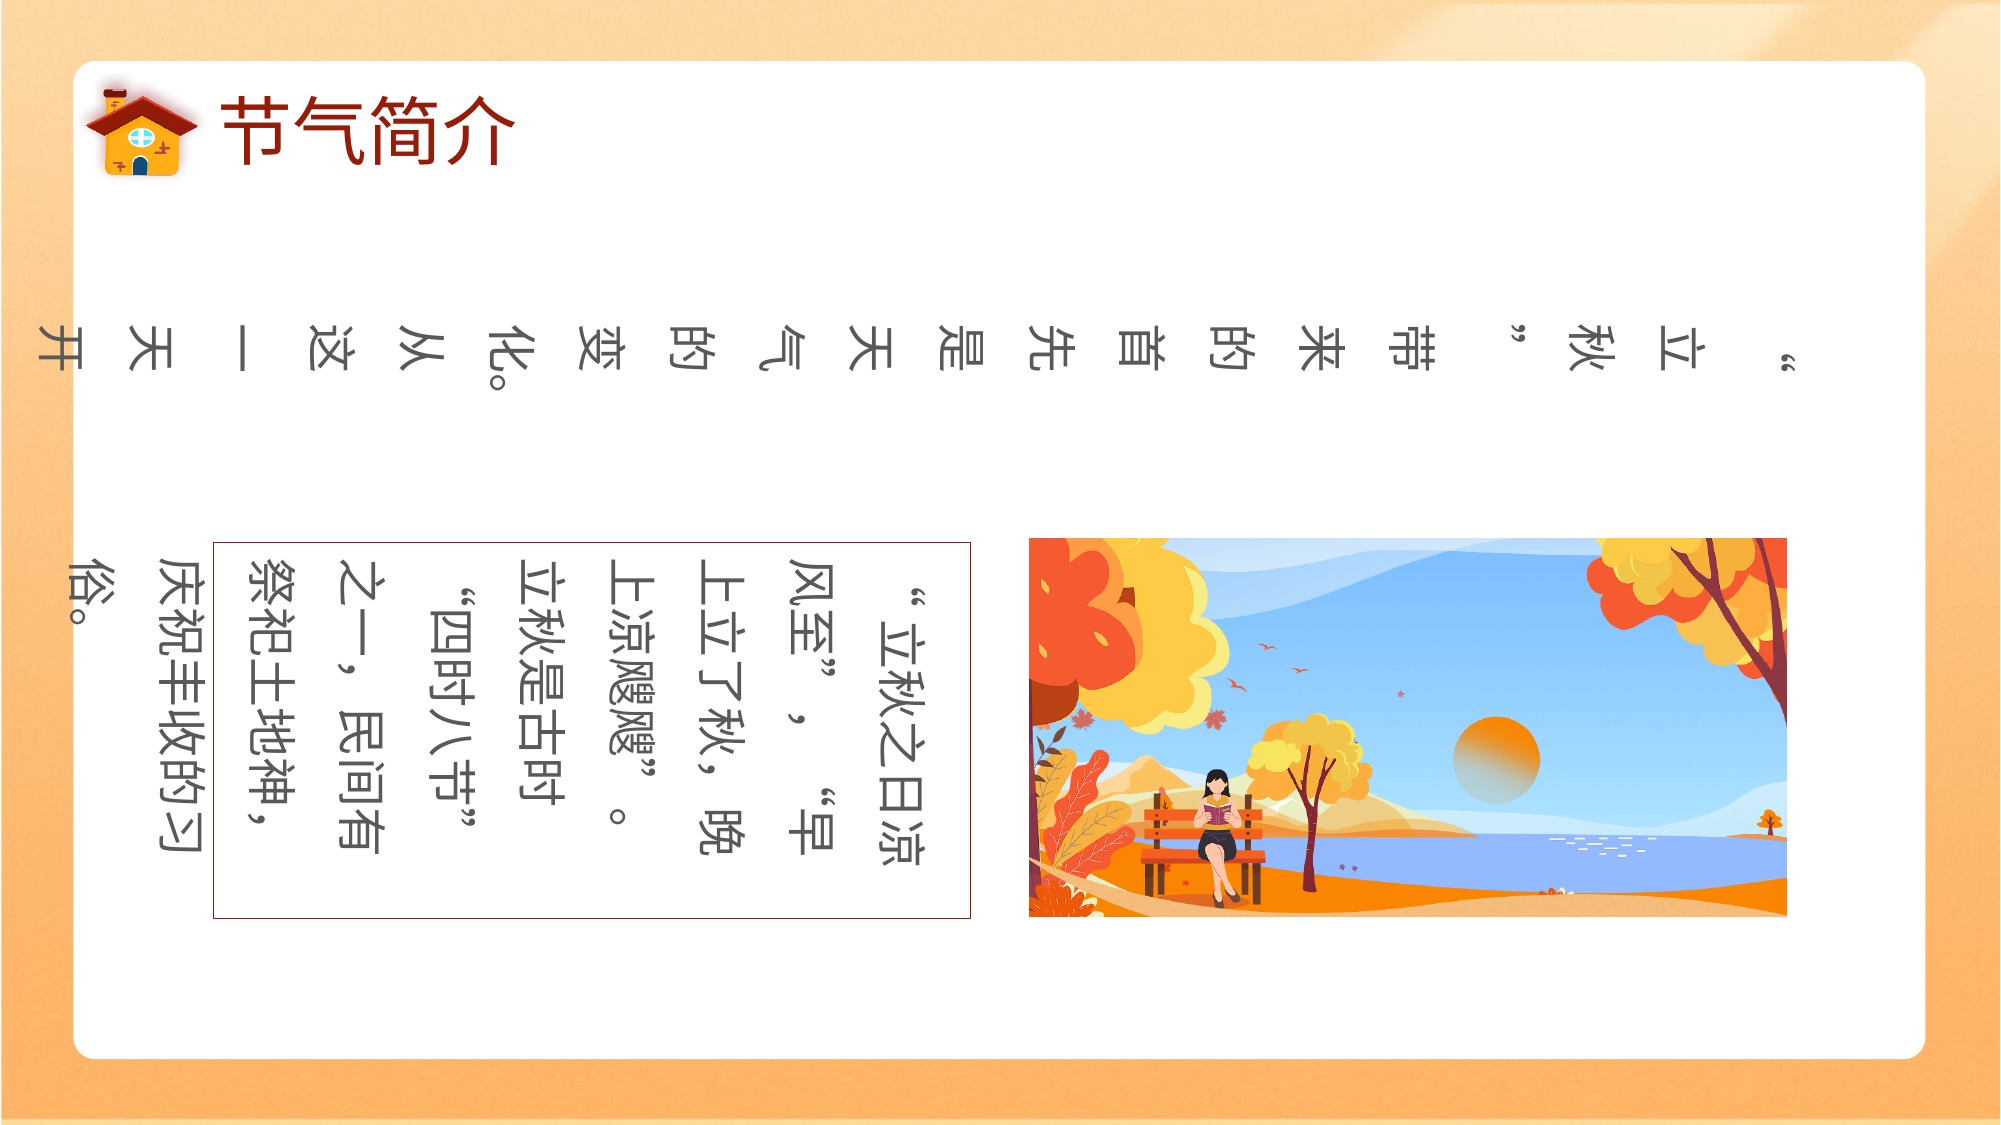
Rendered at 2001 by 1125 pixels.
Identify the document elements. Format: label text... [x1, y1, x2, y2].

text_box “立秋之日凉风至”，“早上立了秋，晚上凉飕飕”。立秋是古时“四时八节”之一，民间有祭祀土地神，庆祝丰收的习俗。 [213, 542, 971, 919]
text_box 节气简介 [203, 77, 571, 183]
text_box “立秋”带来的首先是天气的变化。从这一天开始，天高气爽，月明风清，气温逐渐下降， [175, 308, 1842, 433]
picture [1, 0, 2001, 1125]
